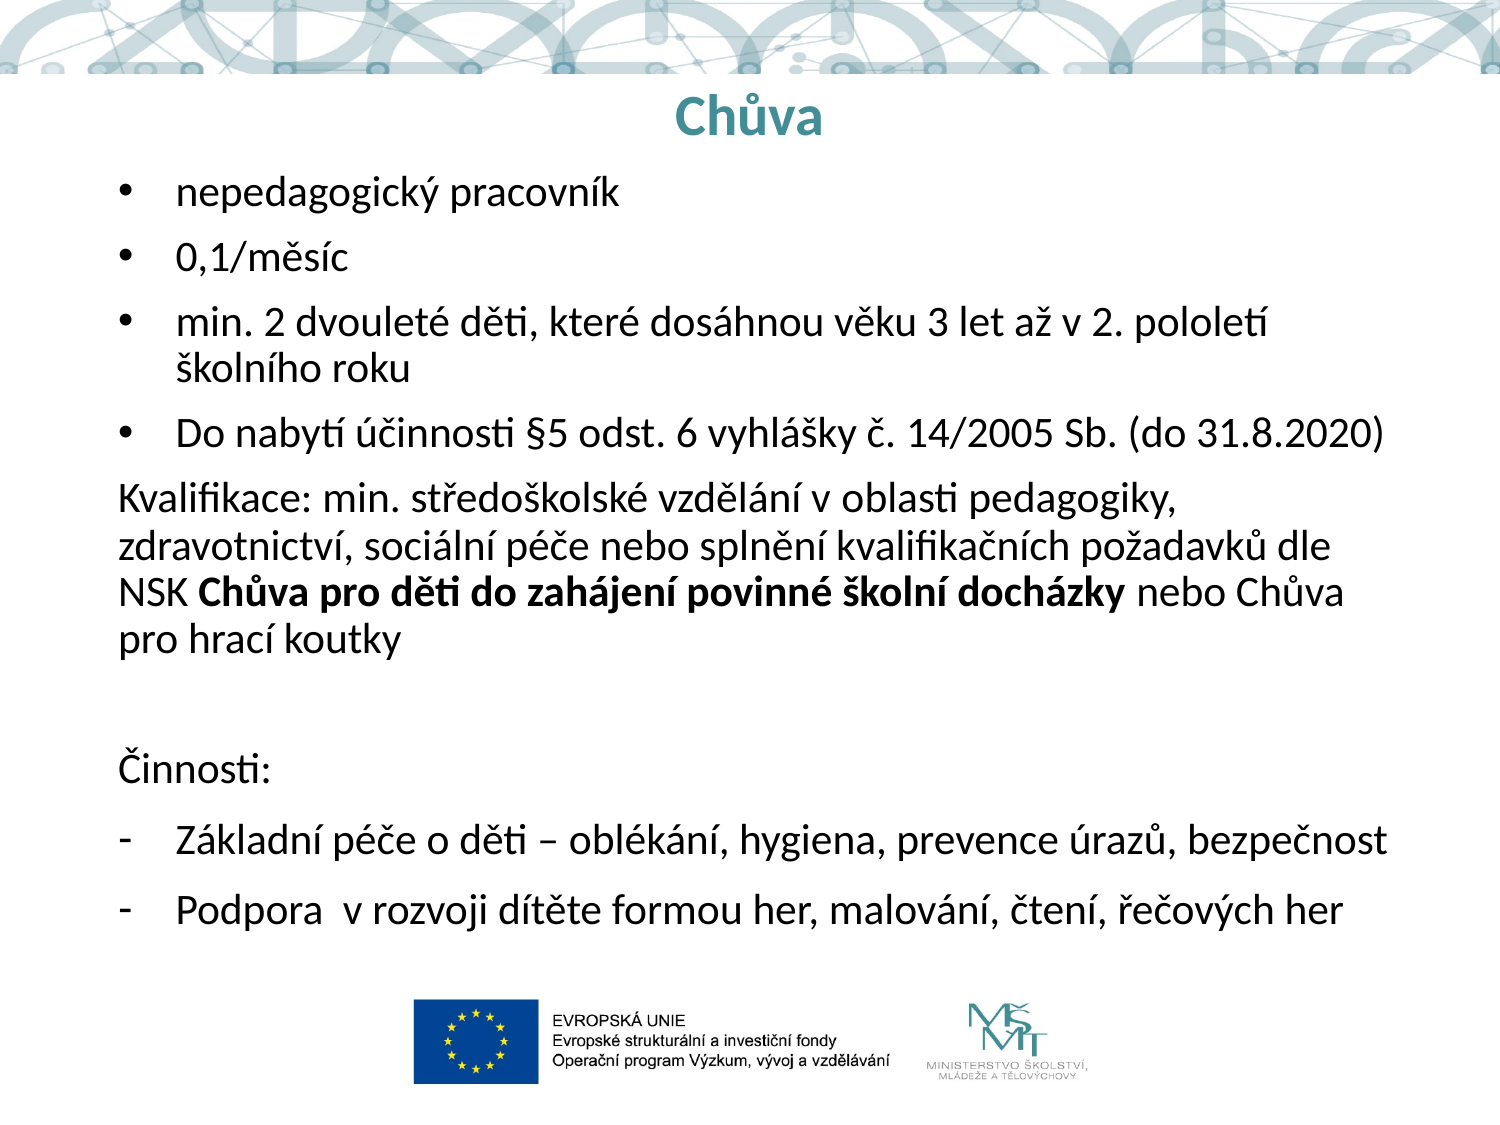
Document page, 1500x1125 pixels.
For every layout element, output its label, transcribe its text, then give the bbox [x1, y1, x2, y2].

title Chůva [103, 43, 1397, 161]
picture [0, 0, 1500, 74]
picture [371, 979, 1129, 1125]
list nepedagogický pracovník 0,1/měsíc min. 2 dvouleté děti, které dosáhnou věku 3 let až v 2. pololetí školního roku Do nabytí účinnosti §5 odst. 6 vyhlášky č. 14/2005 Sb. (do 31.8.2020) Kvalifikace: min. středoškolské vzdělání v oblasti pedagogiky, zdravotnictví, sociální péče nebo splnění kvalifikačních požadavků dle NSK Chůva pro děti do zahájení povinné školní docházky nebo Chůva pro hrací koutky Činnosti: Základní péče o děti – oblékání, hygiena, prevence úrazů, bezpečnost Podpora v rozvoji dítěte formou her, malování, čtení, řečových her [103, 161, 1412, 979]
